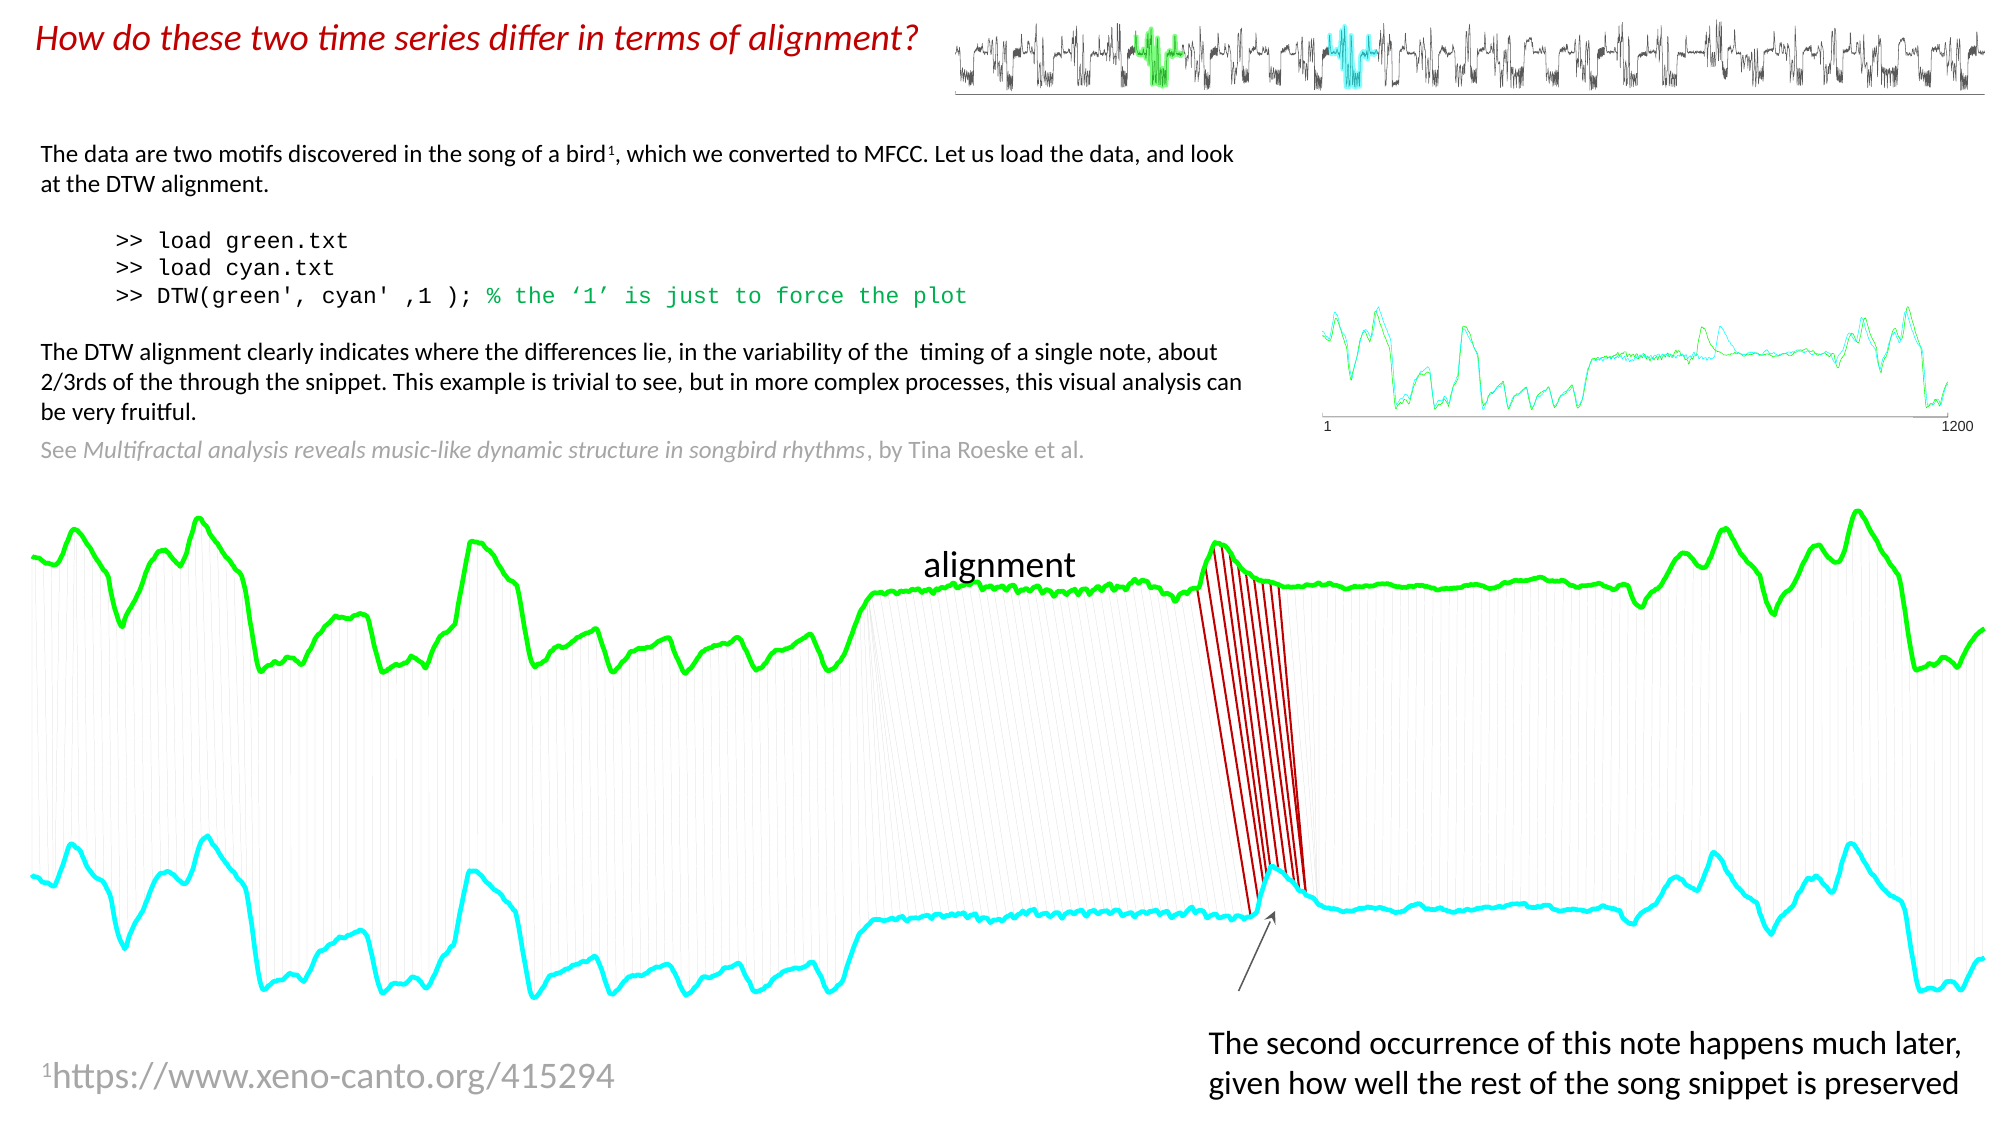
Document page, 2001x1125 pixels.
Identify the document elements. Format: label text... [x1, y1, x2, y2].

text_box [1394, 395, 1411, 407]
text_box [31, 517, 908, 674]
text_box [1865, 323, 1877, 347]
text_box The second occurrence of this note happens much later, given how well the rest of the song snippet is preserved [1193, 1014, 1982, 1109]
text_box 1 [1323, 416, 1332, 435]
text_box [1322, 306, 1609, 410]
text_box [1437, 397, 1446, 405]
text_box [955, 15, 1985, 95]
text_box [1323, 254, 1948, 381]
text_box [1892, 328, 1899, 337]
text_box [1238, 910, 1275, 991]
text_box [1610, 311, 1948, 406]
text_box How do these two time series differ in terms of alignment? [20, 6, 1915, 66]
text_box [1906, 306, 1921, 346]
text_box alignment [908, 532, 1092, 592]
text_box [1331, 333, 1346, 341]
text_box [31, 835, 1238, 998]
text_box The data are two motifs discovered in the song of a bird1, which we converted to MFCC. Let us load the data, and look at the DTW alignment. >> load green.txt >> load cyan.txt >> DTW(green', cyan' ,1 ); % the ‘1’ is just to force the plot The DTW alignment clearly indicates where the differences lie, in the variability of the timing of a single note, about 2/3rds of the through the snippet. This example is trivial to see, but in more complex processes, this visual analysis can be very fruitful. See Multifractal analysis reveals music-like dynamic structure in songbird rhythms, by Tina Roeske et al. [25, 130, 1271, 471]
text_box [1696, 326, 1715, 358]
text_box [1257, 843, 1985, 992]
text_box [1361, 335, 1385, 343]
text_box [1323, 337, 1948, 416]
text_box [997, 510, 1985, 671]
text_box 1200 [1941, 416, 1974, 435]
text_box 1https://www.xeno-canto.org/415294 [26, 1043, 631, 1104]
text_box [1461, 343, 1473, 348]
